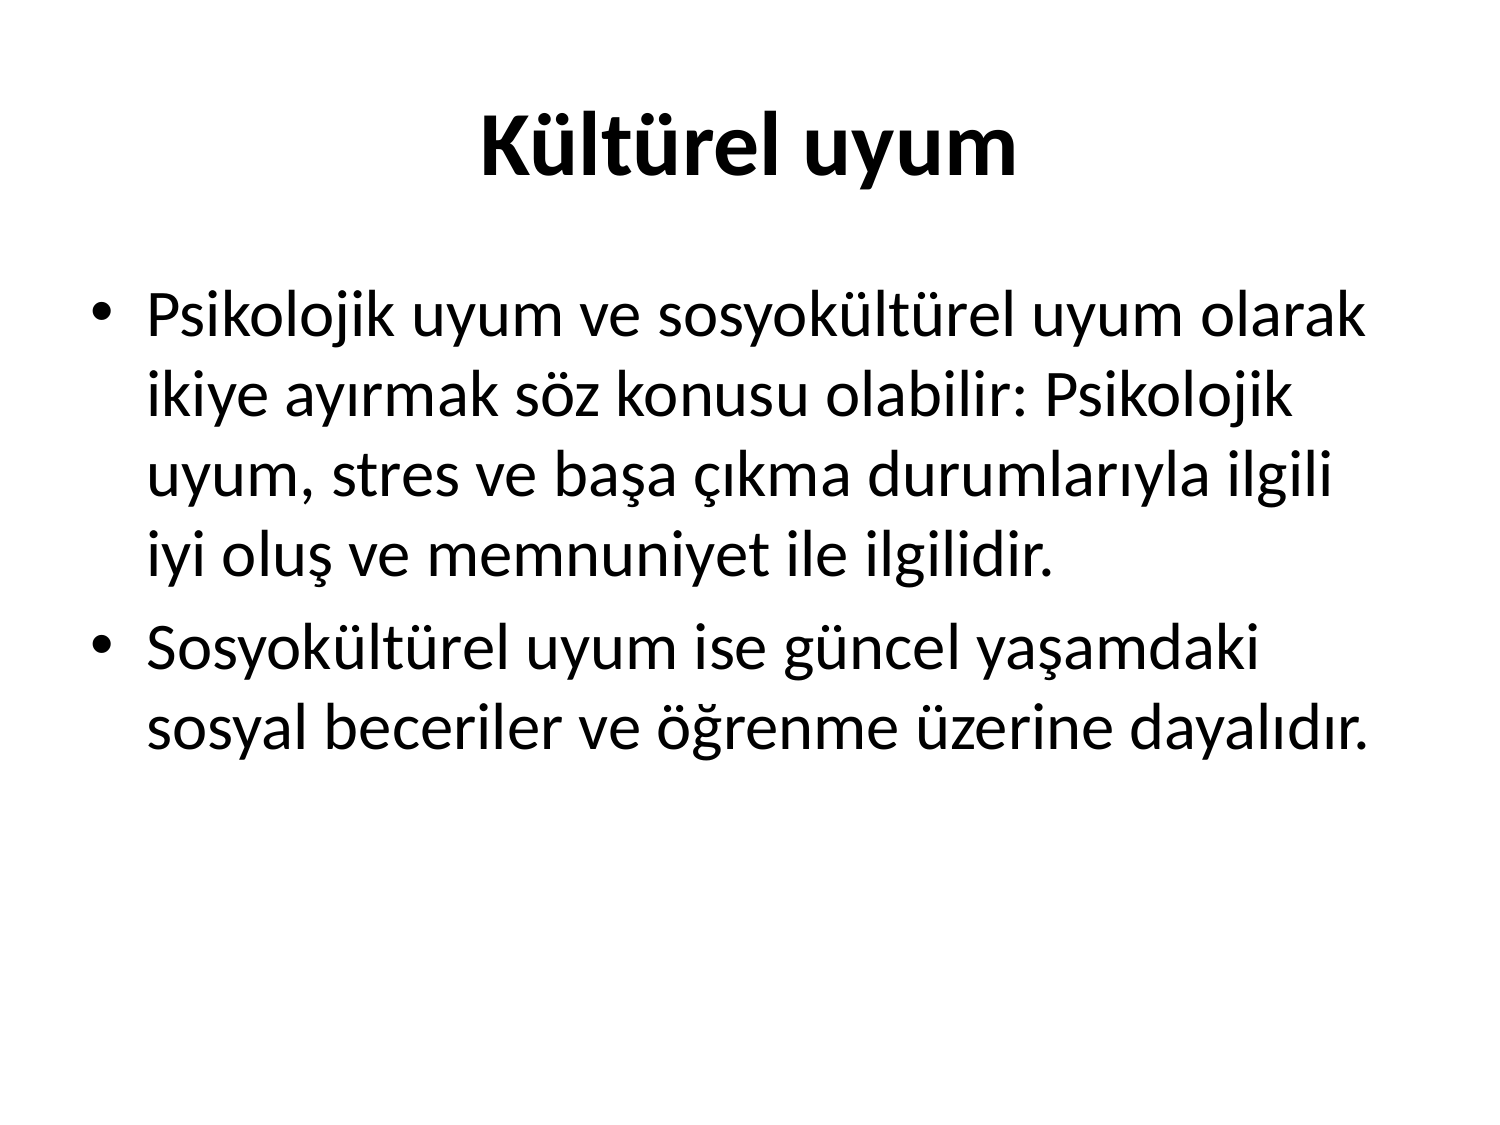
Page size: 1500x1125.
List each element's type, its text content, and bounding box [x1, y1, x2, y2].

title Kültürel uyum [75, 45, 1425, 233]
list Psikolojik uyum ve sosyokültürel uyum olarak ikiye ayırmak söz konusu olabilir: Psikolojik uyum, stres ve başa çıkma durumlarıyla ilgili iyi oluş ve memnuniyet ile ilgilidir. Sosyokültürel uyum ise güncel yaşamdaki sosyal beceriler ve öğrenme üzerine dayalıdır. [75, 262, 1425, 1005]
